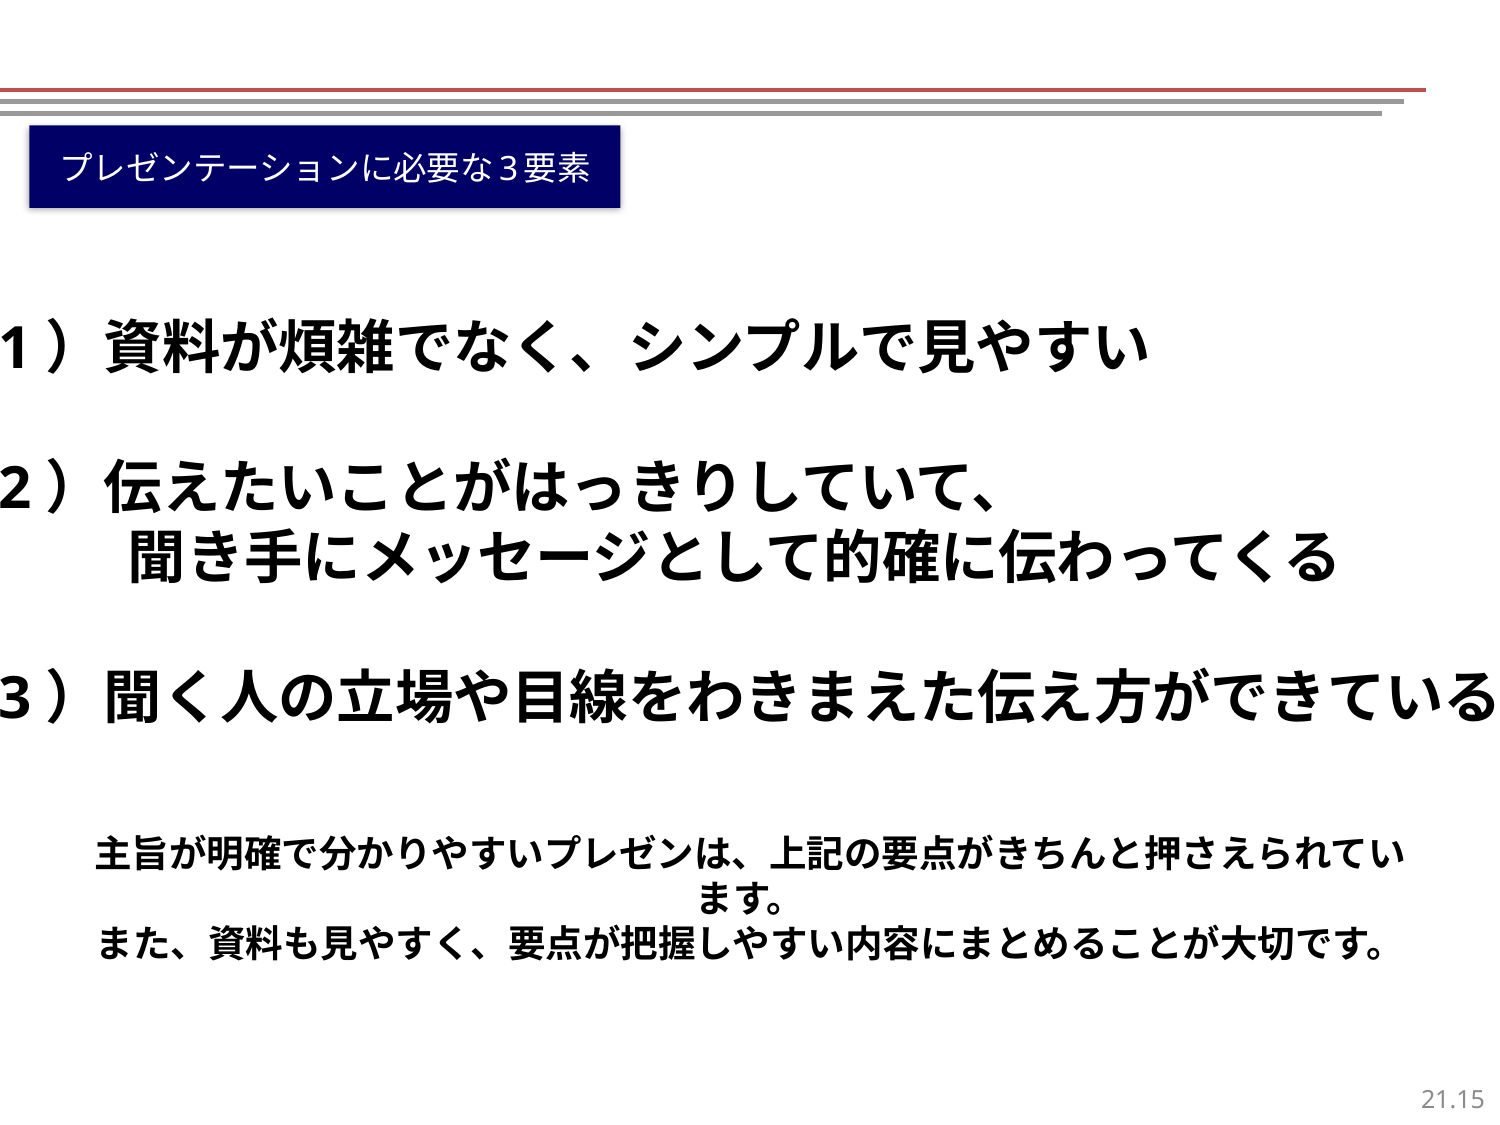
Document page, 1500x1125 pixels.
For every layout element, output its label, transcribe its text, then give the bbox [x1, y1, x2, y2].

text_box 主旨が明確で分かりやすいプレゼンは、上記の要点がきちんと押さえられています。 また、資料も見やすく、要点が把握しやすい内容にまとめることが大切です。 [76, 822, 1424, 1017]
text_box 1）資料が煩雑でなく、シンプルで見やすい 2）伝えたいことがはっきりしていて、 聞き手にメッセージとして的確に伝わってくる 3）聞く人の立場や目線をわきまえた伝え方ができている [0, 302, 1500, 738]
slide_number 14 [1381, 1065, 1500, 1125]
text_box プレゼンテーションに必要な3要素 [29, 125, 621, 208]
